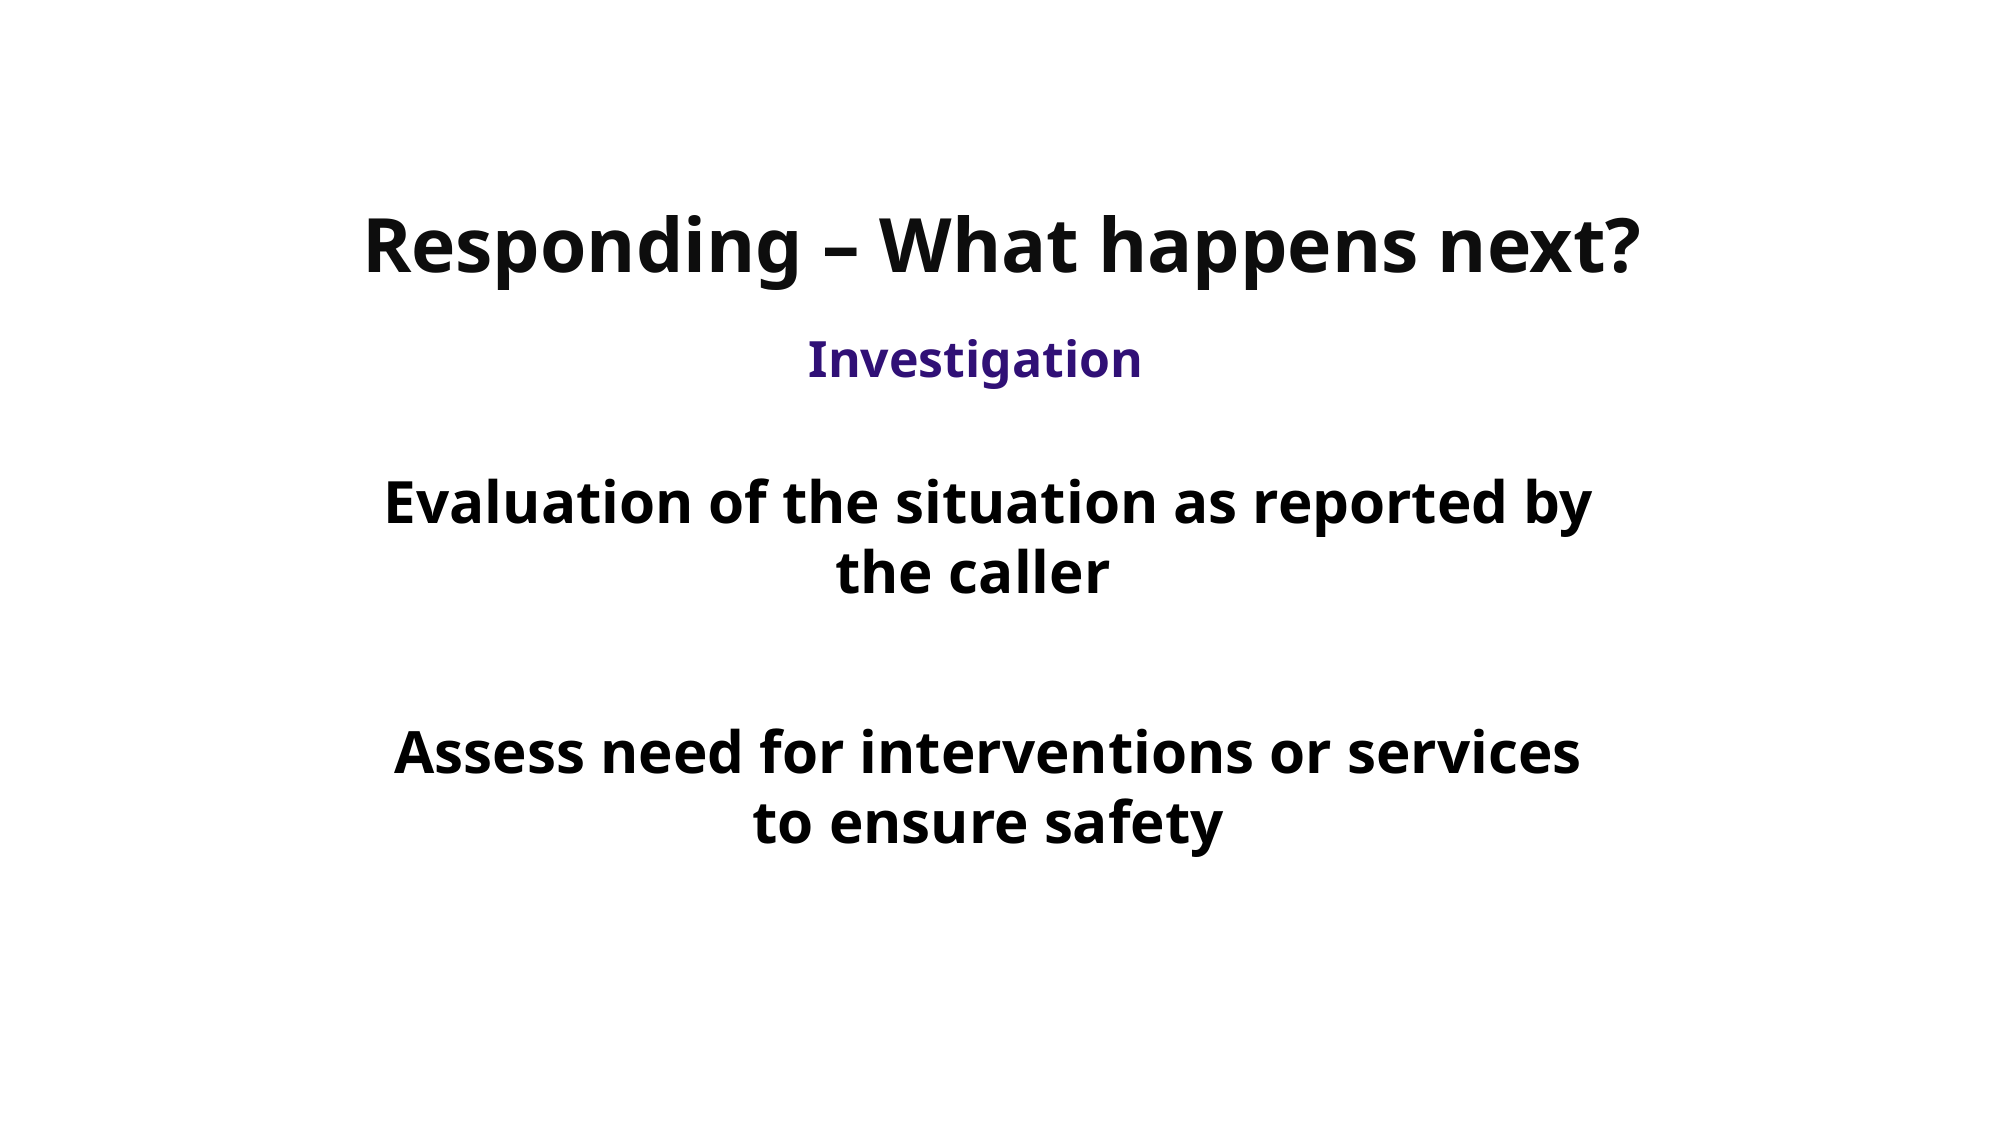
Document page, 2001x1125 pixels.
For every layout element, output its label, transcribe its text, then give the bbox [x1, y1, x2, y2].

text_box Investigation [521, 295, 1431, 420]
text_box Responding – What happens next? [297, 189, 1707, 295]
text_box Evaluation of the situation as reported by the caller Assess need for interventions or services to ensure safety [347, 458, 1630, 923]
